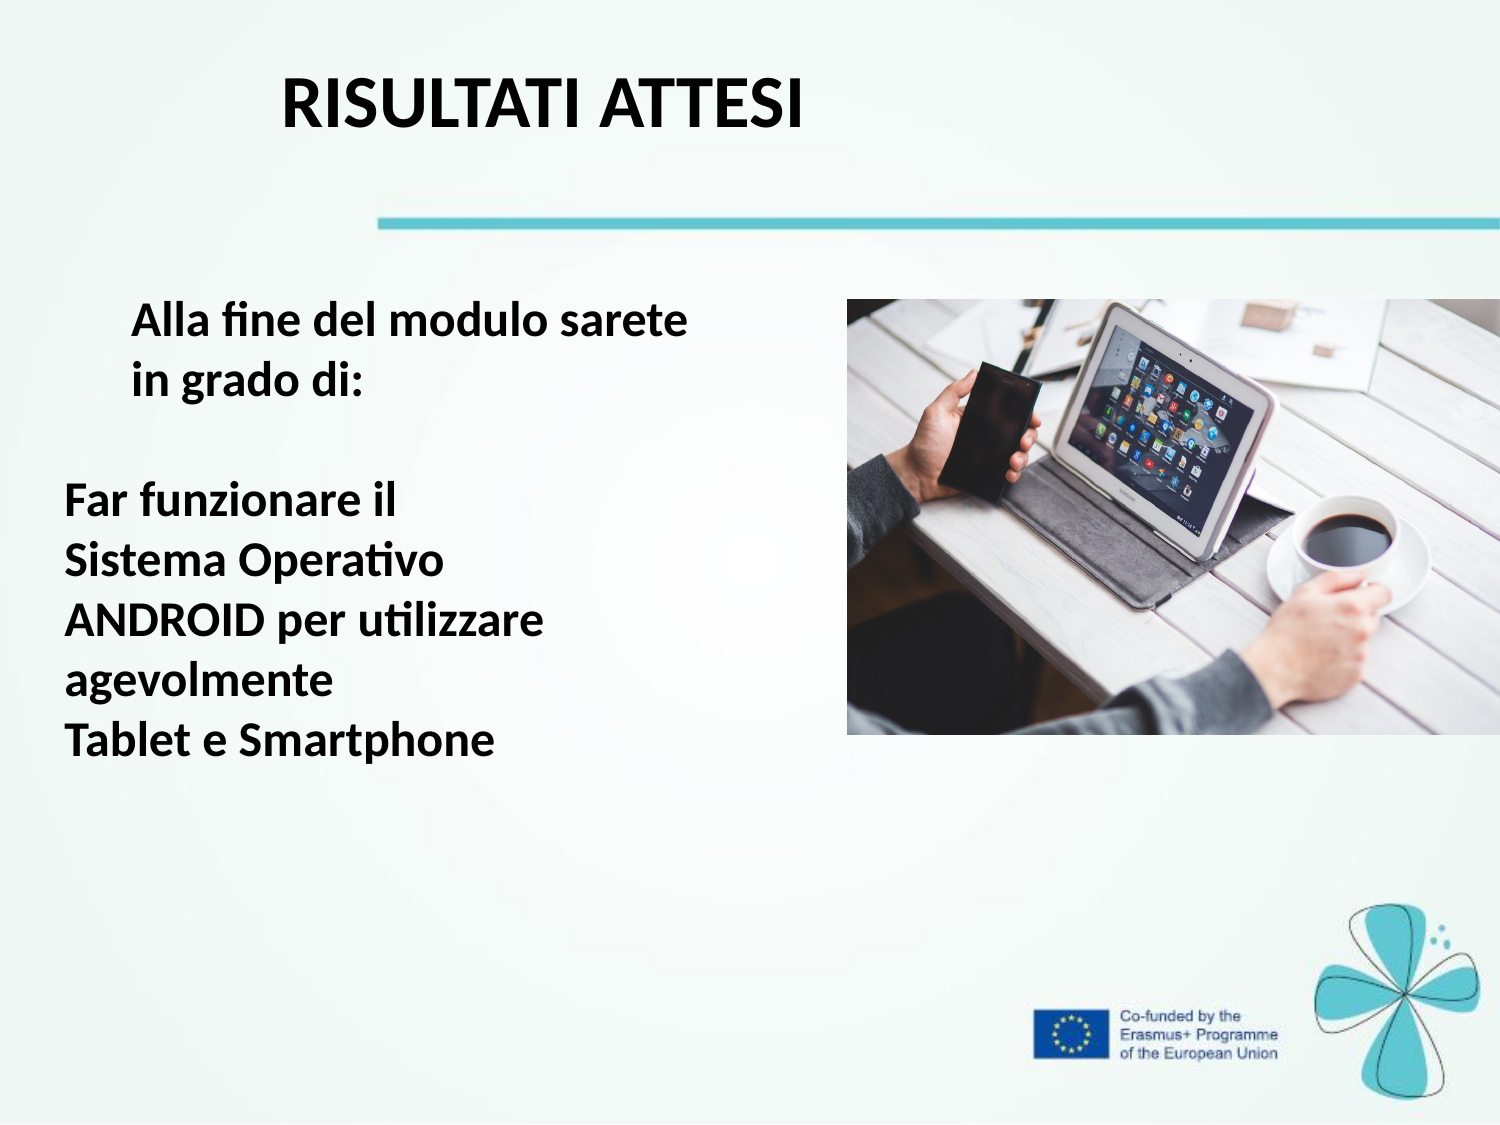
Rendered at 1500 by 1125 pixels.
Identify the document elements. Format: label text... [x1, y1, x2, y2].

text_box Alla fine del modulo sarete in grado di: Far funzionare il Sistema Operativo ANDROID per utilizzare agevolmente Tablet e Smartphone [41, 278, 1481, 1044]
picture [0, 0, 1500, 1125]
text_box RISULTATI ATTESI [266, 45, 1500, 150]
